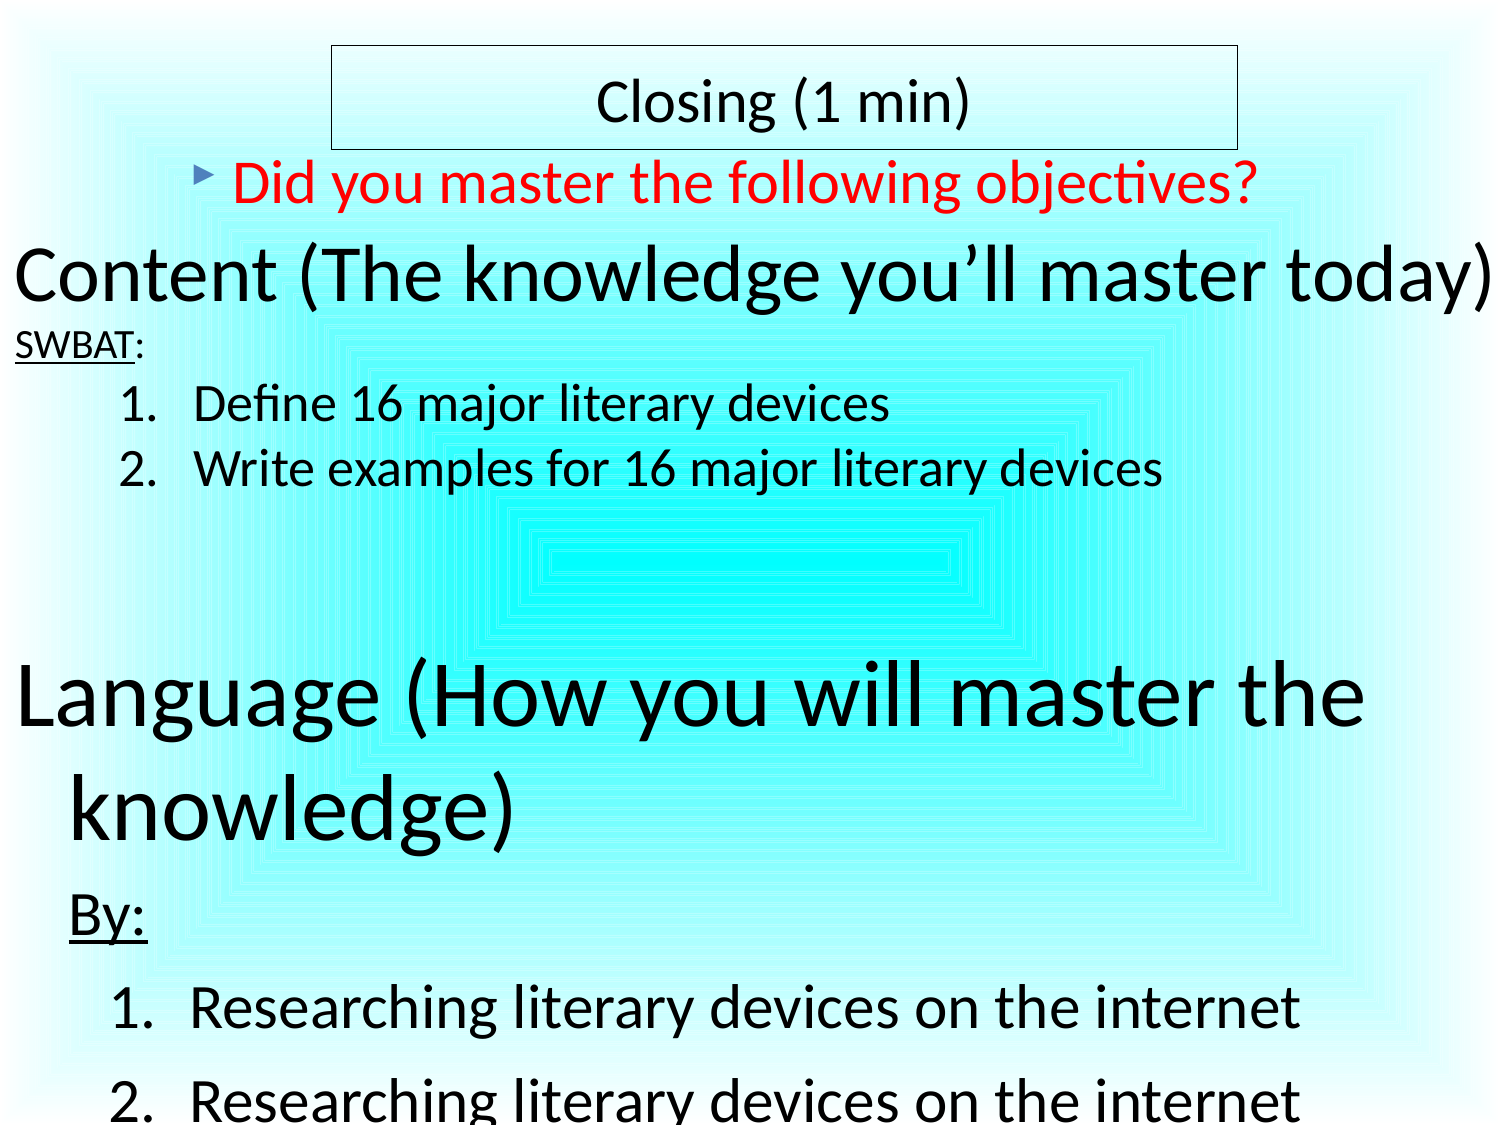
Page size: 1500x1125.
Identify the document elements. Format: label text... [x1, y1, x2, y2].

text_box Content (The knowledge you’ll master today) SWBAT: Define 16 major literary devices Write examples for 16 major literary devices [0, 212, 1500, 630]
title Closing (1 min) [331, 45, 1238, 134]
text_box Did you master the following objectives? [0, 134, 1434, 212]
list Language (How you will master the knowledge) By: Researching literary devices on the internet Researching literary devices on the internet [0, 630, 1500, 1125]
